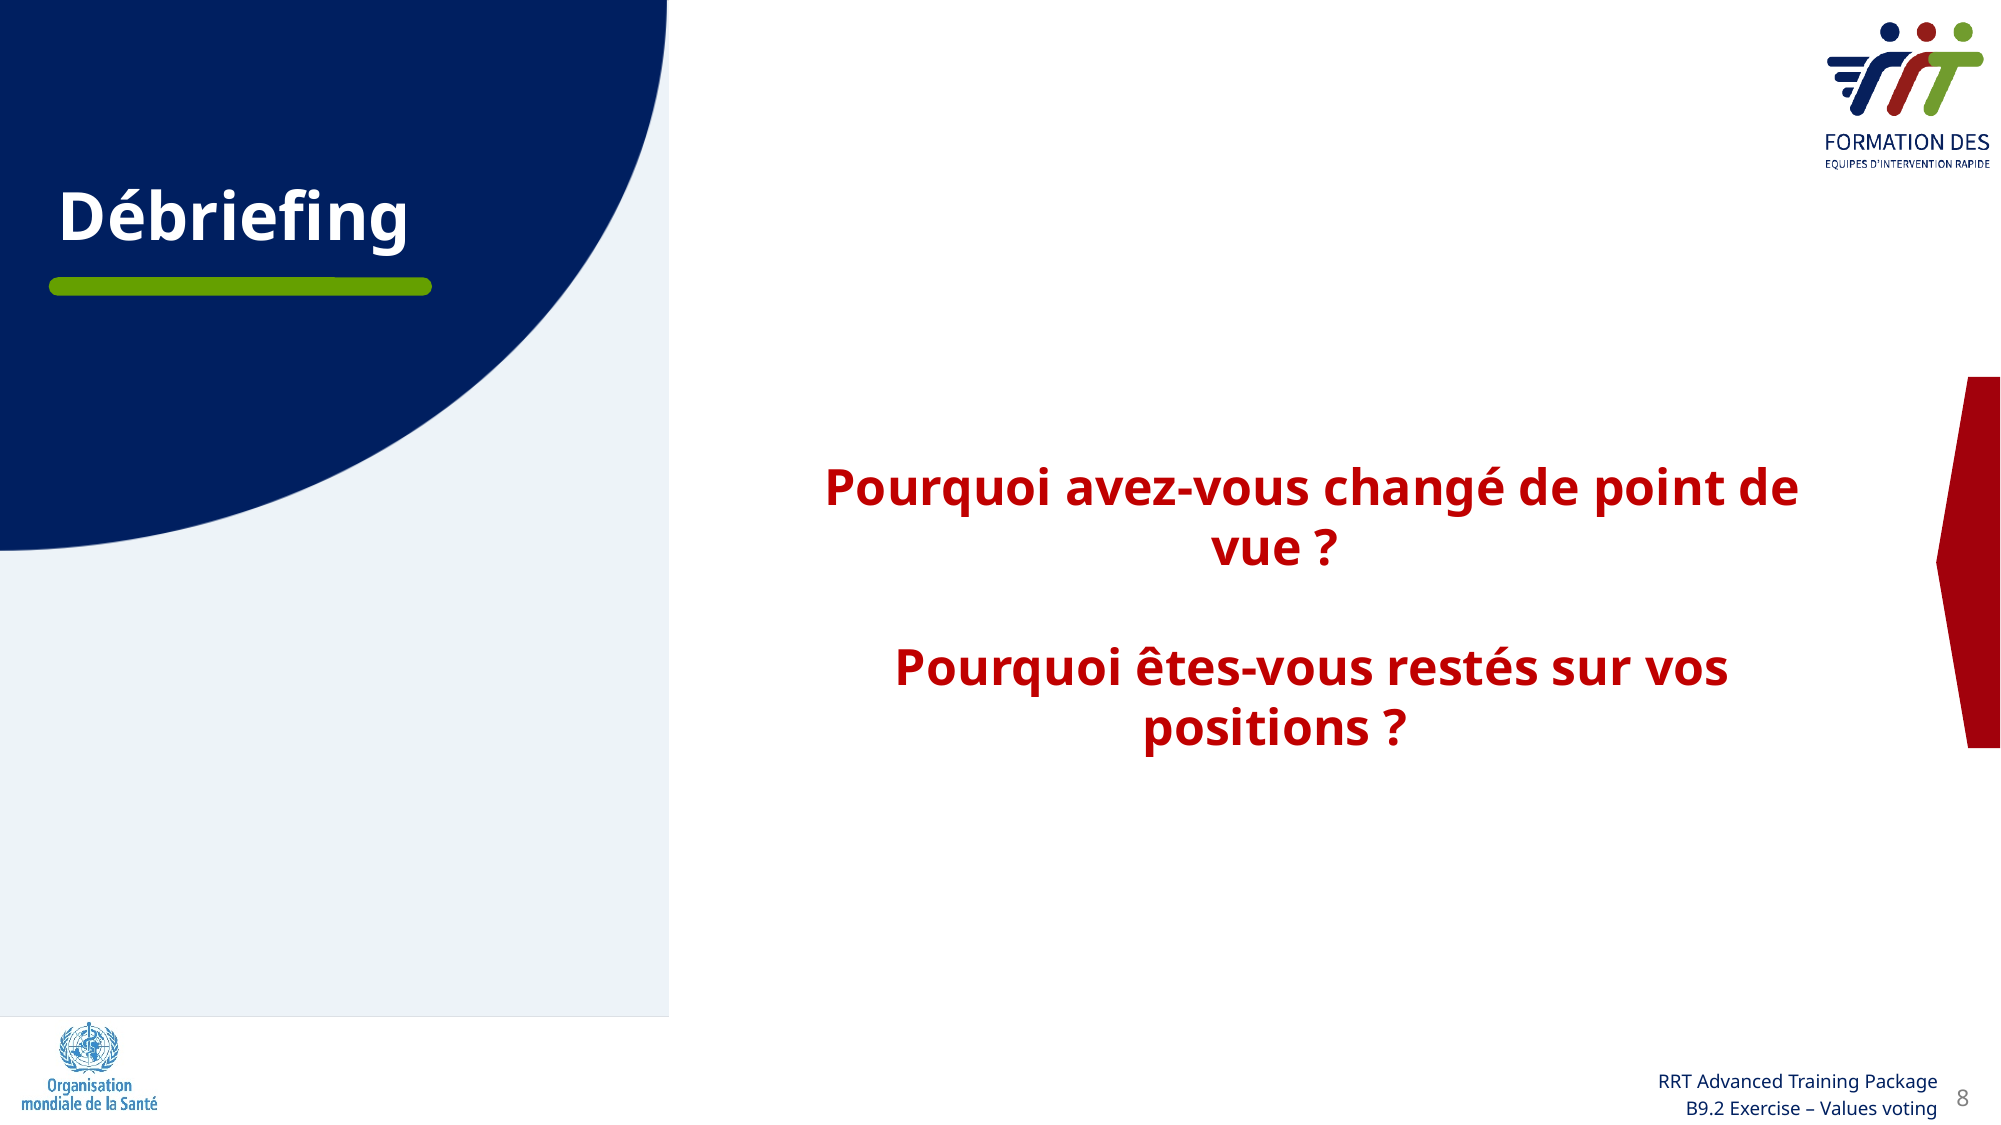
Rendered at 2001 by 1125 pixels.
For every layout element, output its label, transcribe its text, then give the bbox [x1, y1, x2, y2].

text_box Pourquoi avez-vous changé de point de vue ? Pourquoi êtes-vous restés sur vos positions ? [678, 448, 1872, 763]
picture [20, 1020, 158, 1111]
picture [1825, 21, 1990, 170]
text_box Débriefing [57, 117, 593, 256]
picture [0, 0, 669, 1018]
